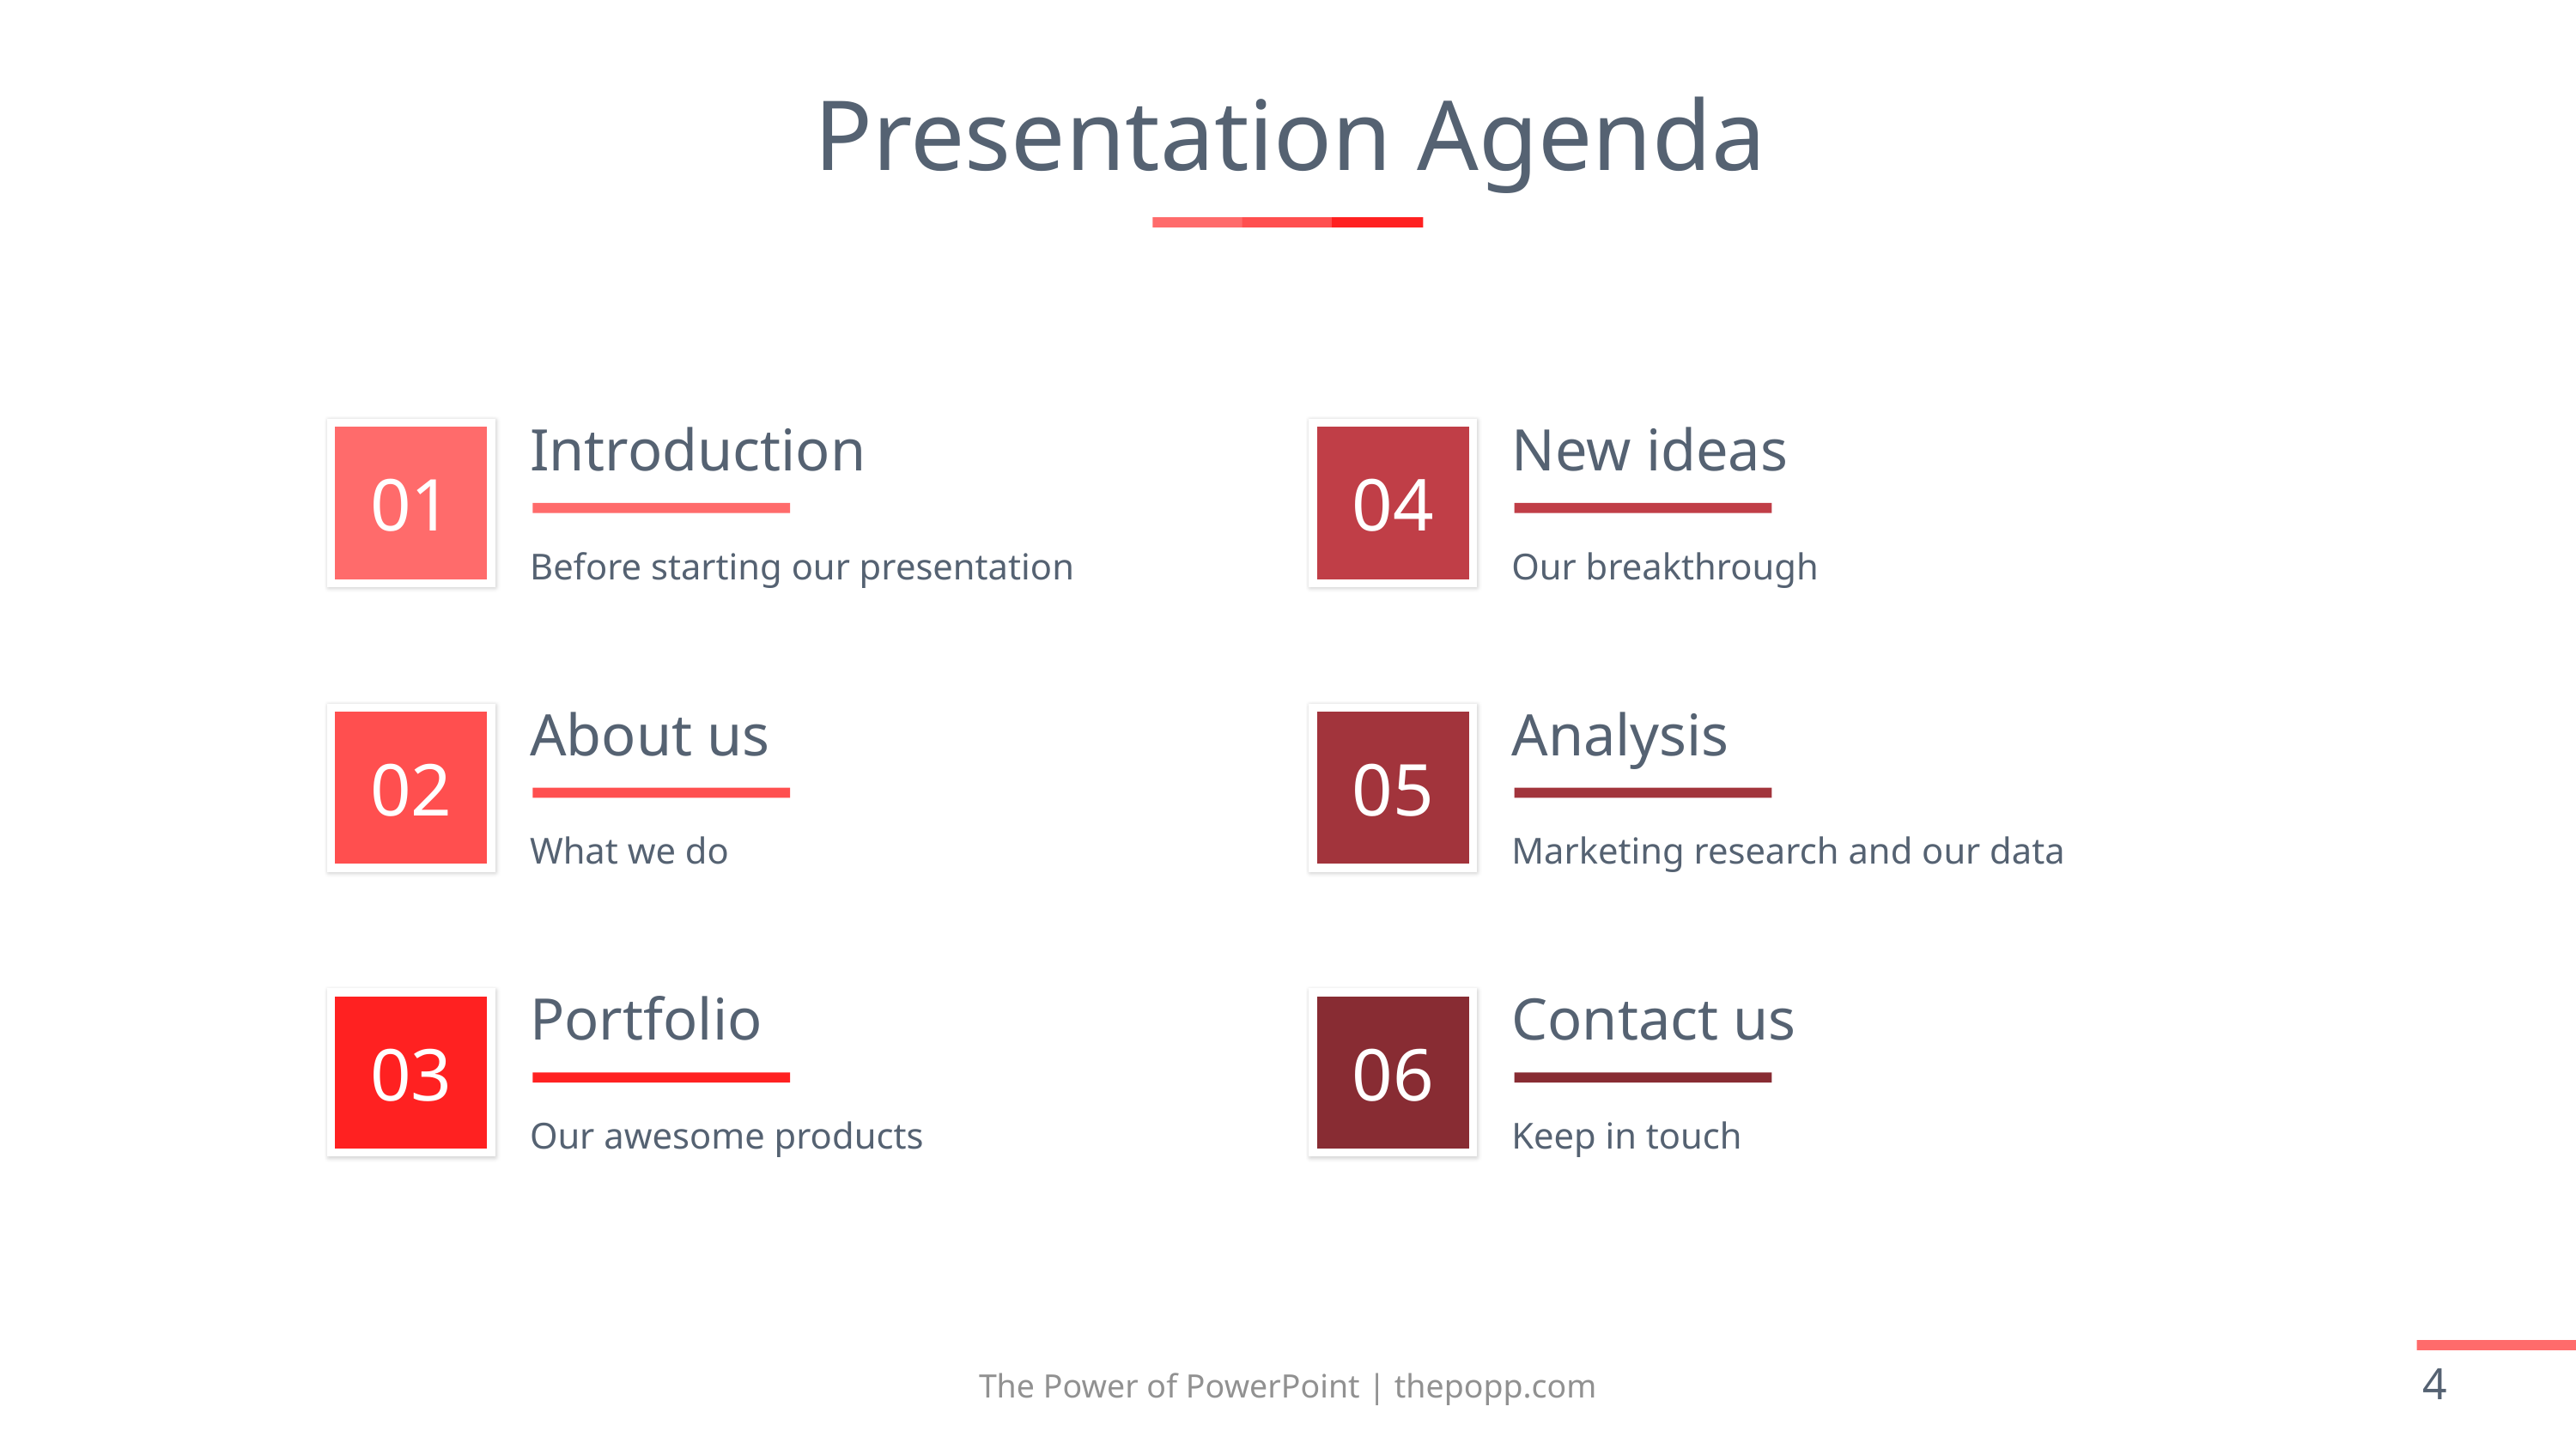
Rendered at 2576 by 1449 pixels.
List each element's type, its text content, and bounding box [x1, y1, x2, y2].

list About us [517, 680, 1272, 785]
slide_number 4 [2409, 1351, 2576, 1421]
list Introduction [517, 395, 1272, 500]
list What we do [517, 809, 1272, 888]
list Our breakthrough [1498, 524, 2253, 604]
list New ideas [1498, 395, 2253, 500]
title Presentation Agenda [69, 49, 2512, 230]
list Before starting our presentation [517, 524, 1272, 604]
list Our awesome products [517, 1094, 1272, 1173]
footer The Power of PowerPoint | thepopp.com [853, 1349, 1723, 1427]
list Portfolio [517, 964, 1272, 1070]
list Keep in touch [1498, 1094, 2253, 1173]
list Marketing research and our data [1498, 809, 2253, 888]
list Contact us [1498, 964, 2253, 1070]
list Analysis [1498, 680, 2253, 785]
